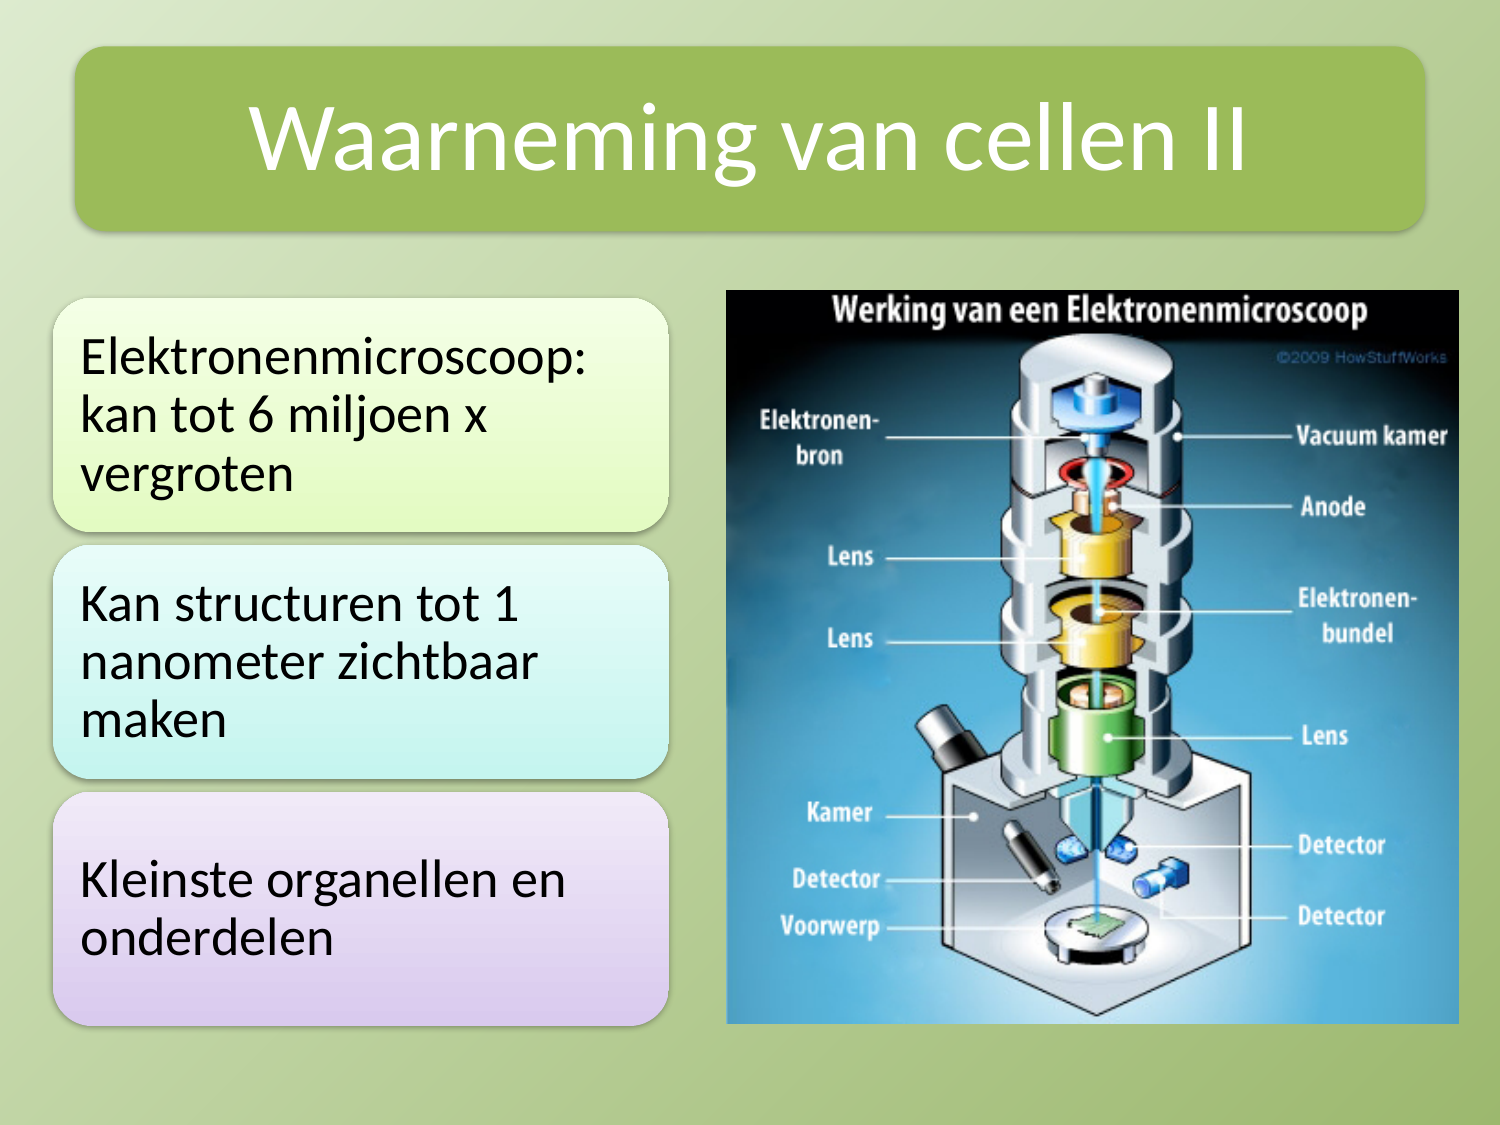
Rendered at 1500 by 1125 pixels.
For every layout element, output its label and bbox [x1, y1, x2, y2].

text_box [74, 44, 1426, 233]
picture [726, 290, 1459, 1024]
list [52, 290, 670, 1034]
